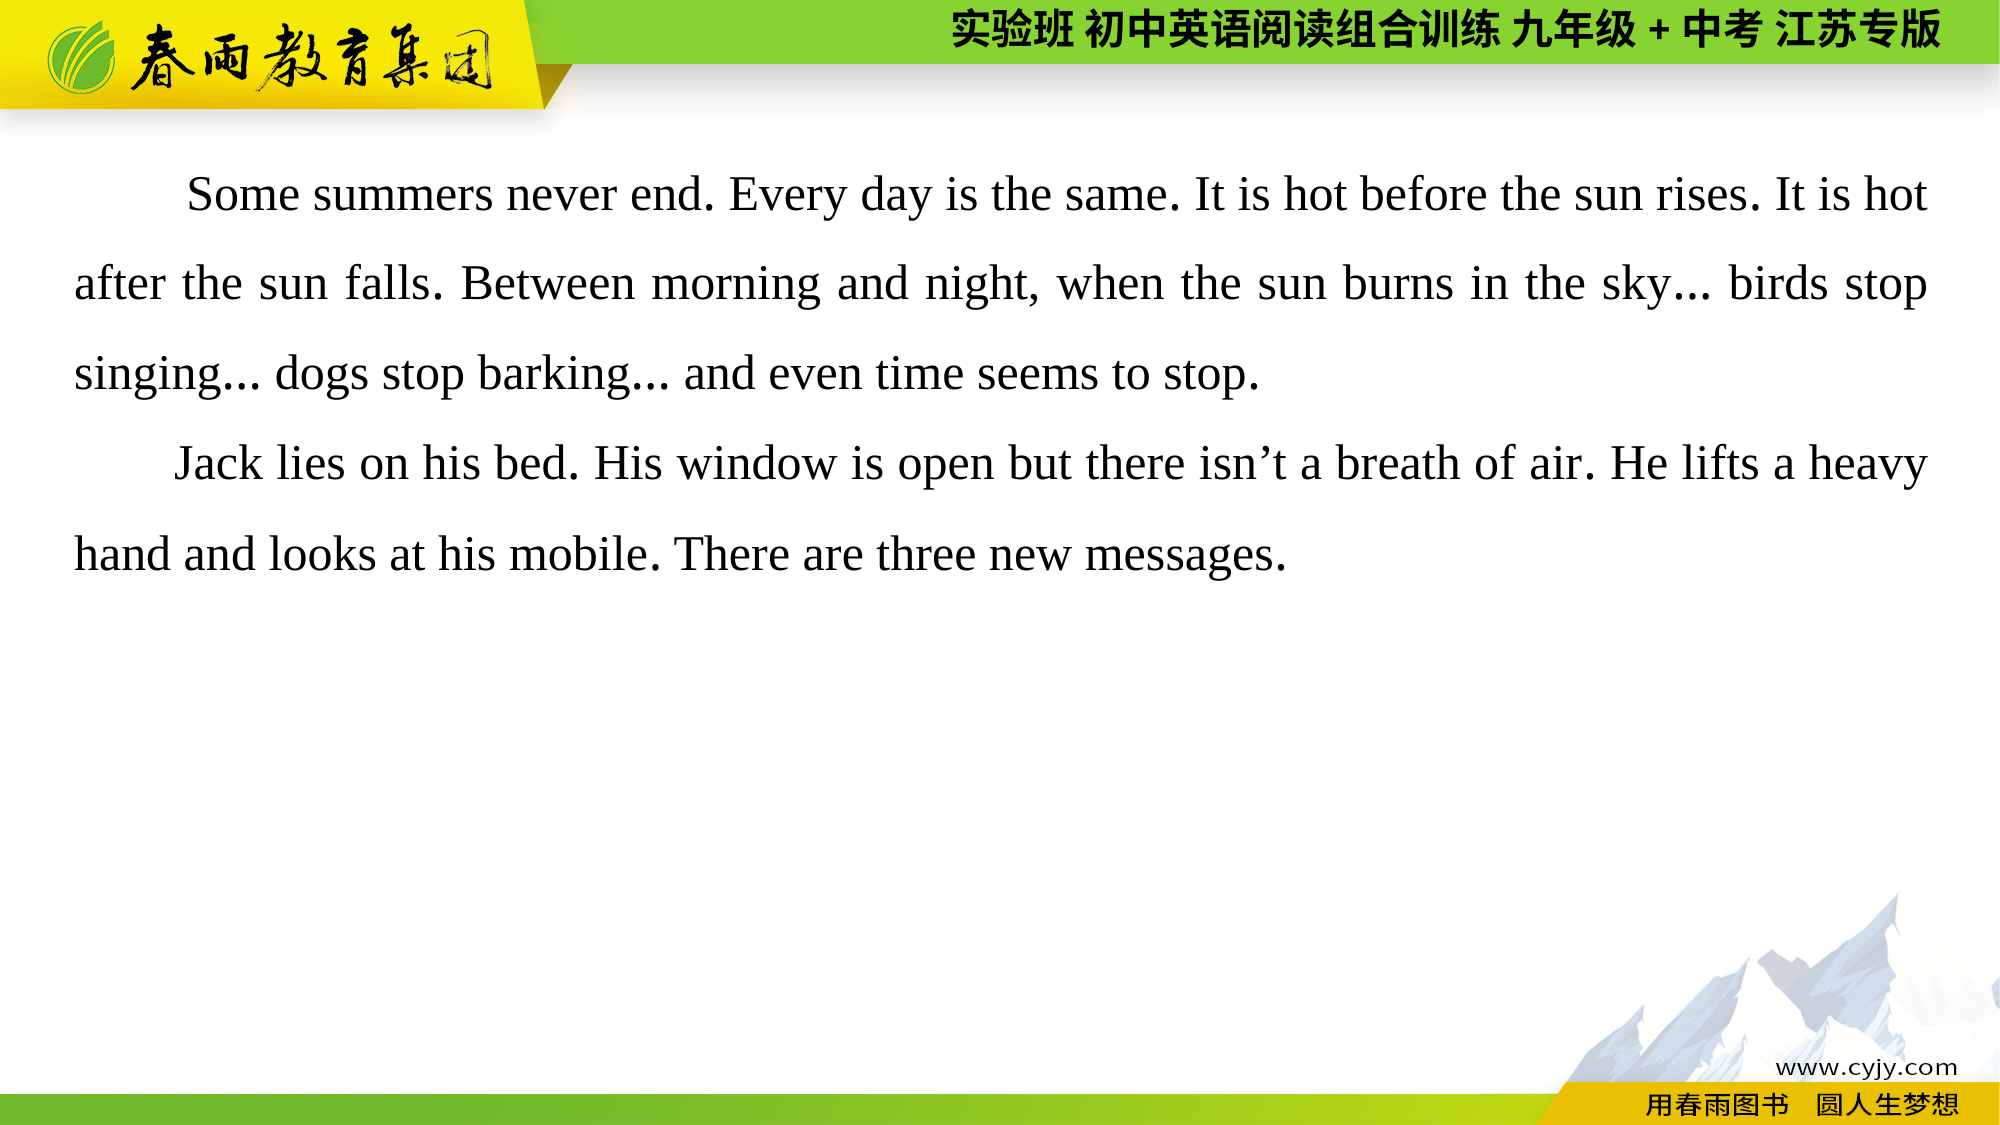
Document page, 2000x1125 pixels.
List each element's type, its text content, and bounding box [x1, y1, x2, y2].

list Some summers never end. Every day is the same. It is hot before the sun rises. It is hot after the sun falls. Between morning and night, when the sun burns in the sky... birds stop singing... dogs stop barking... and even time seems to stop. Jack lies on his bed. His window is open but there isn’t a breath of air. He lifts a heavy hand and looks at his mobile. There are three new messages. [59, 122, 1944, 592]
picture [0, 0, 2000, 1125]
